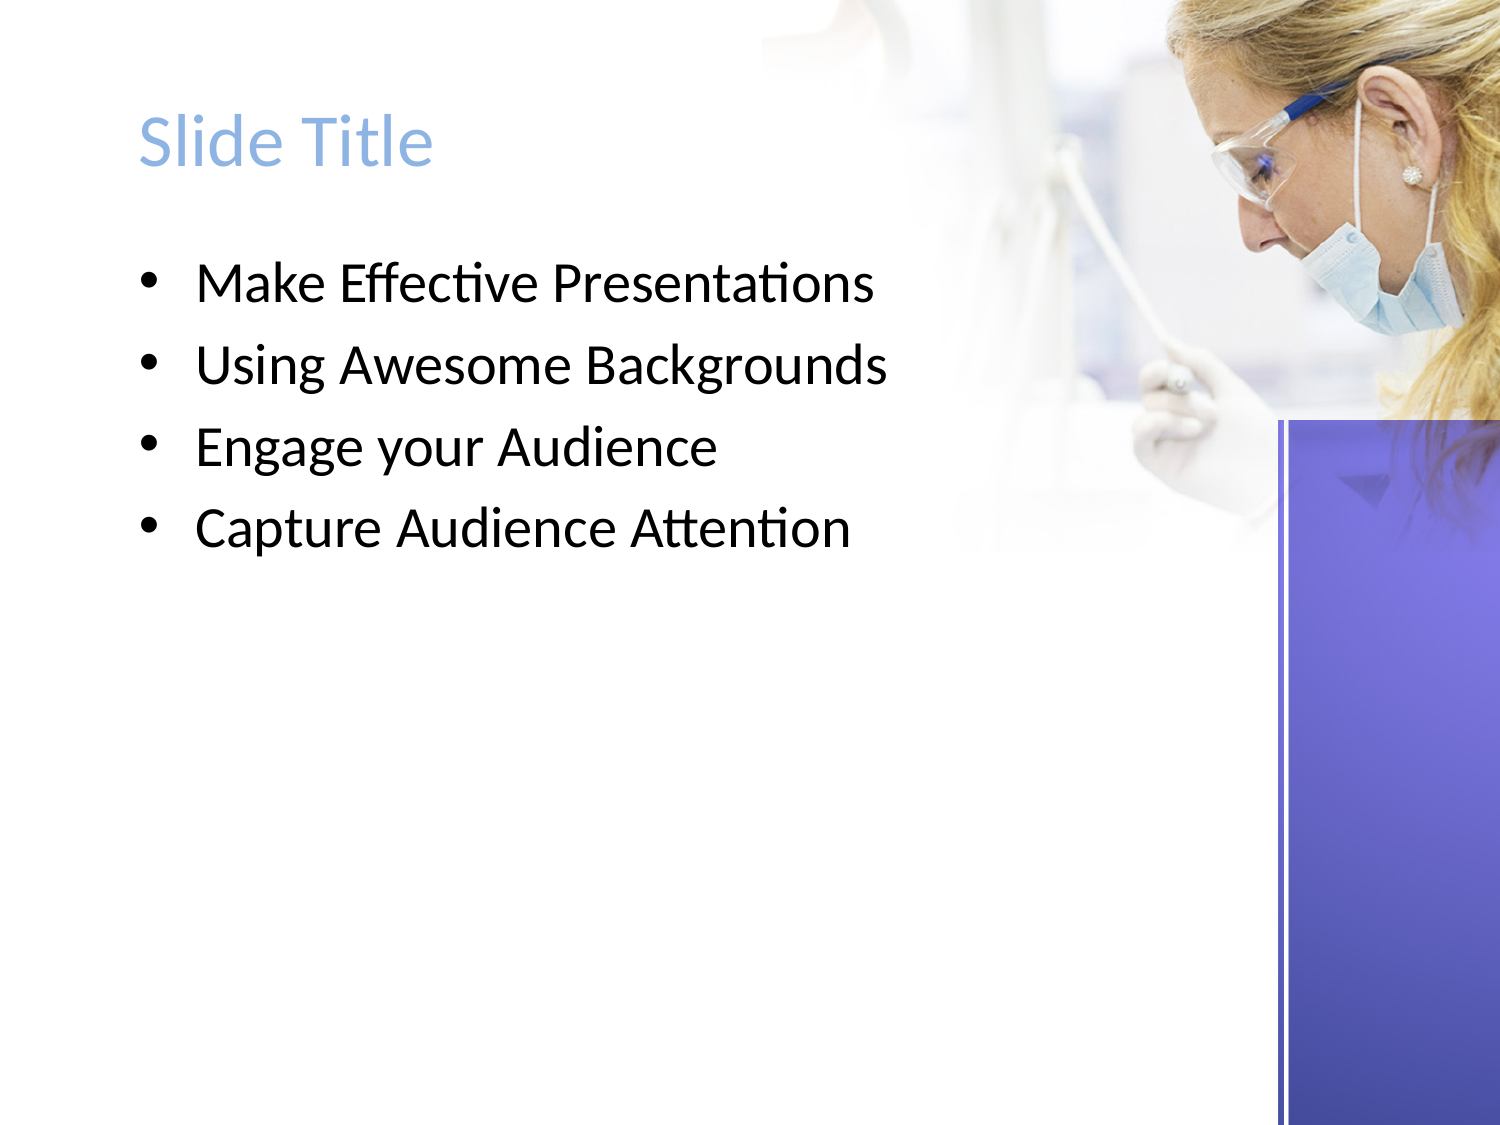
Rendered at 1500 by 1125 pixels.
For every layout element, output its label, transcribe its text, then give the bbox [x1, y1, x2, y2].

title Slide Title [123, 61, 1402, 212]
list Make Effective Presentations Using Awesome Backgrounds Engage your Audience Capture Audience Attention [123, 236, 1402, 1055]
picture [0, 0, 1500, 1125]
